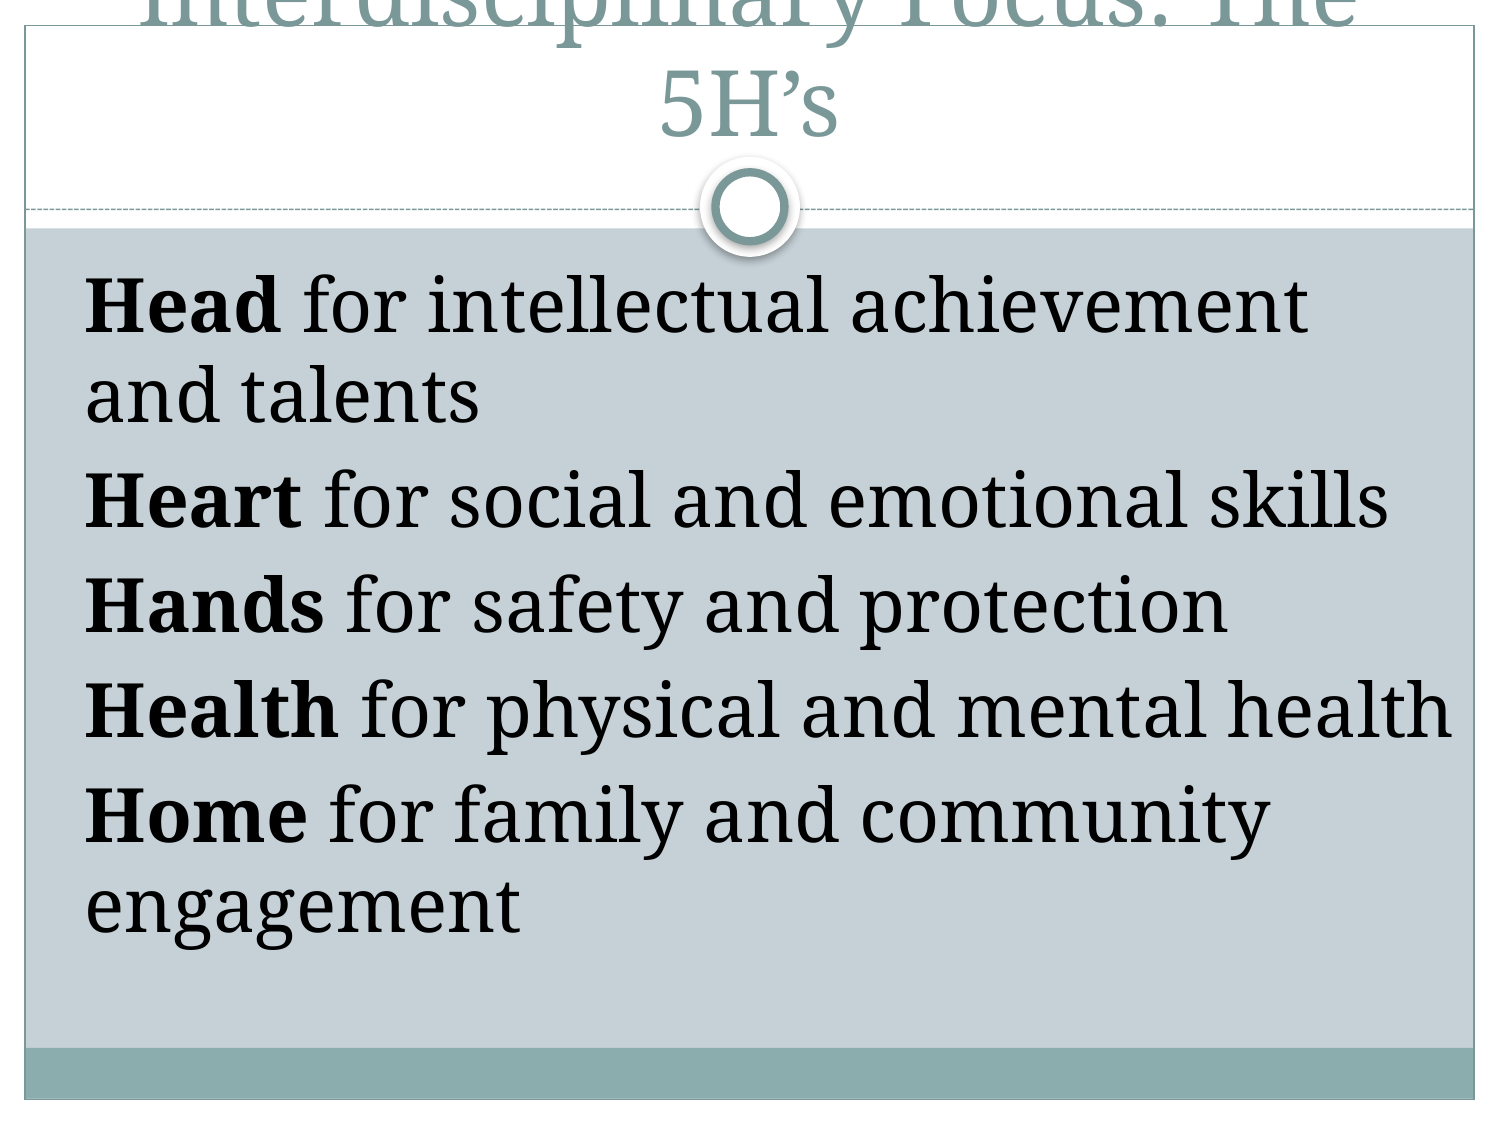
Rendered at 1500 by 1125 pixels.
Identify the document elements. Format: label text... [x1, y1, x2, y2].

title Interdisciplinary Focus: The 5H’s [49, 37, 1450, 162]
list Head for intellectual achievement and talents Heart for social and emotional skills Hands for safety and protection Health for physical and mental health Home for family and community engagement [24, 250, 1475, 1001]
